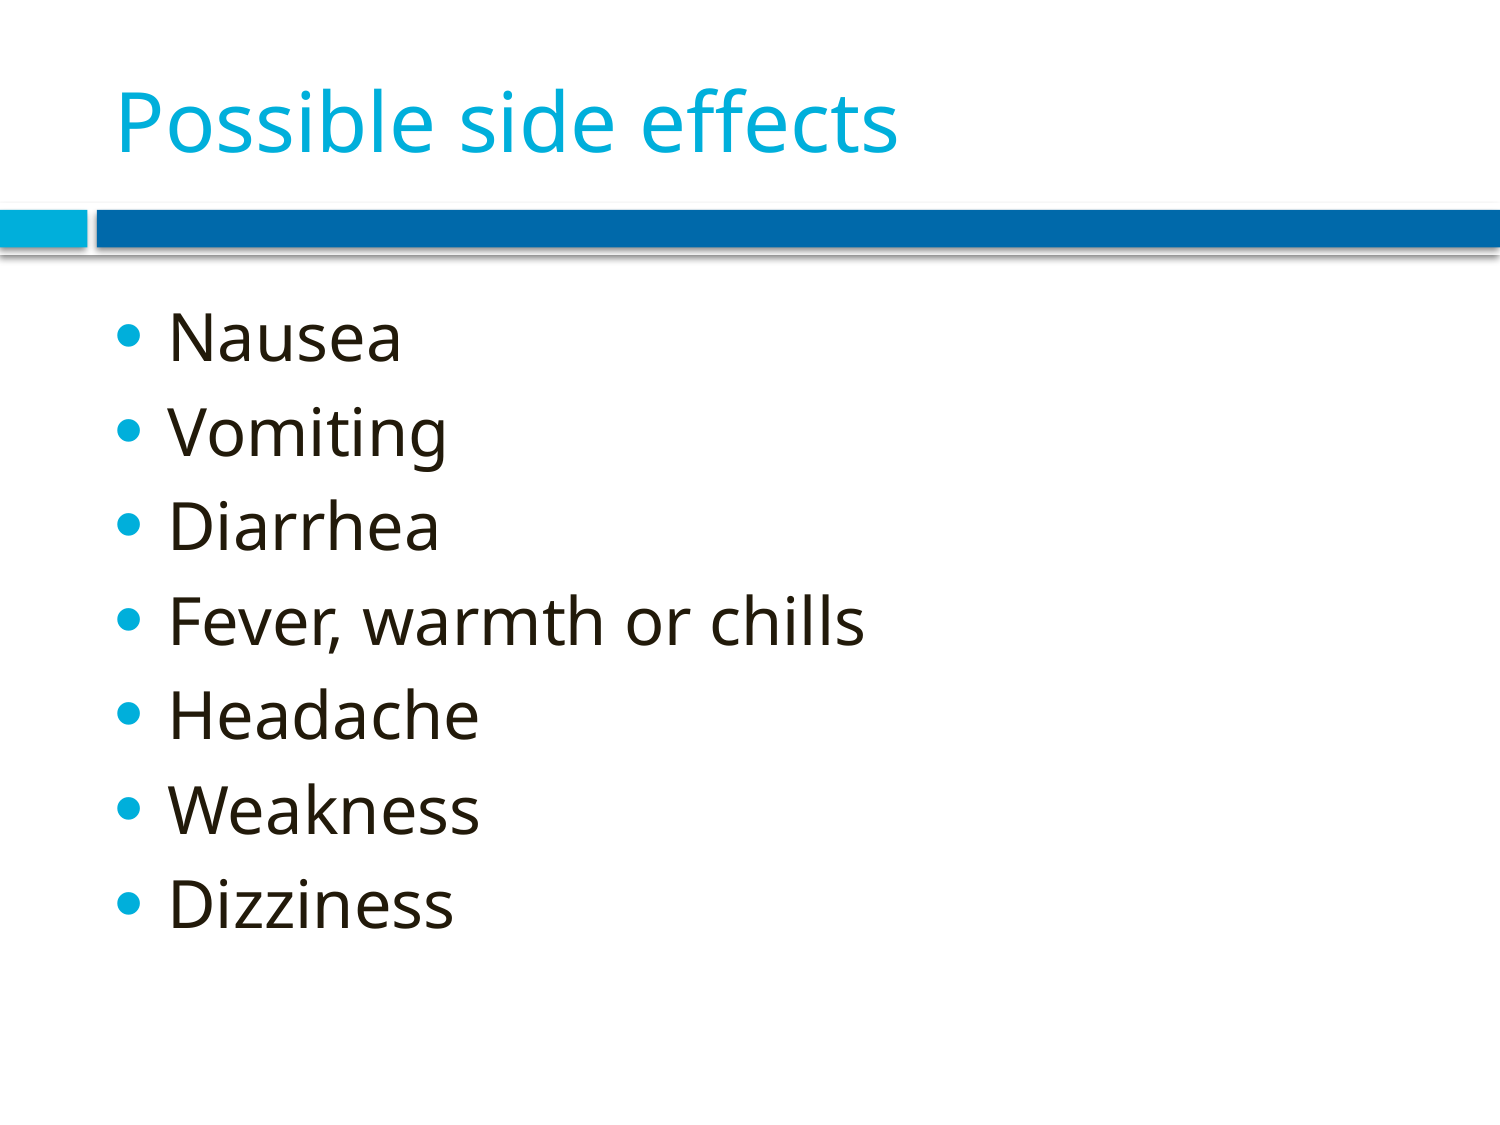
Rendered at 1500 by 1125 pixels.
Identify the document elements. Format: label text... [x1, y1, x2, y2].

list Nausea Vomiting Diarrhea Fever, warmth or chills Headache Weakness Dizziness [99, 287, 1438, 1030]
title Possible side effects [99, 37, 1438, 200]
